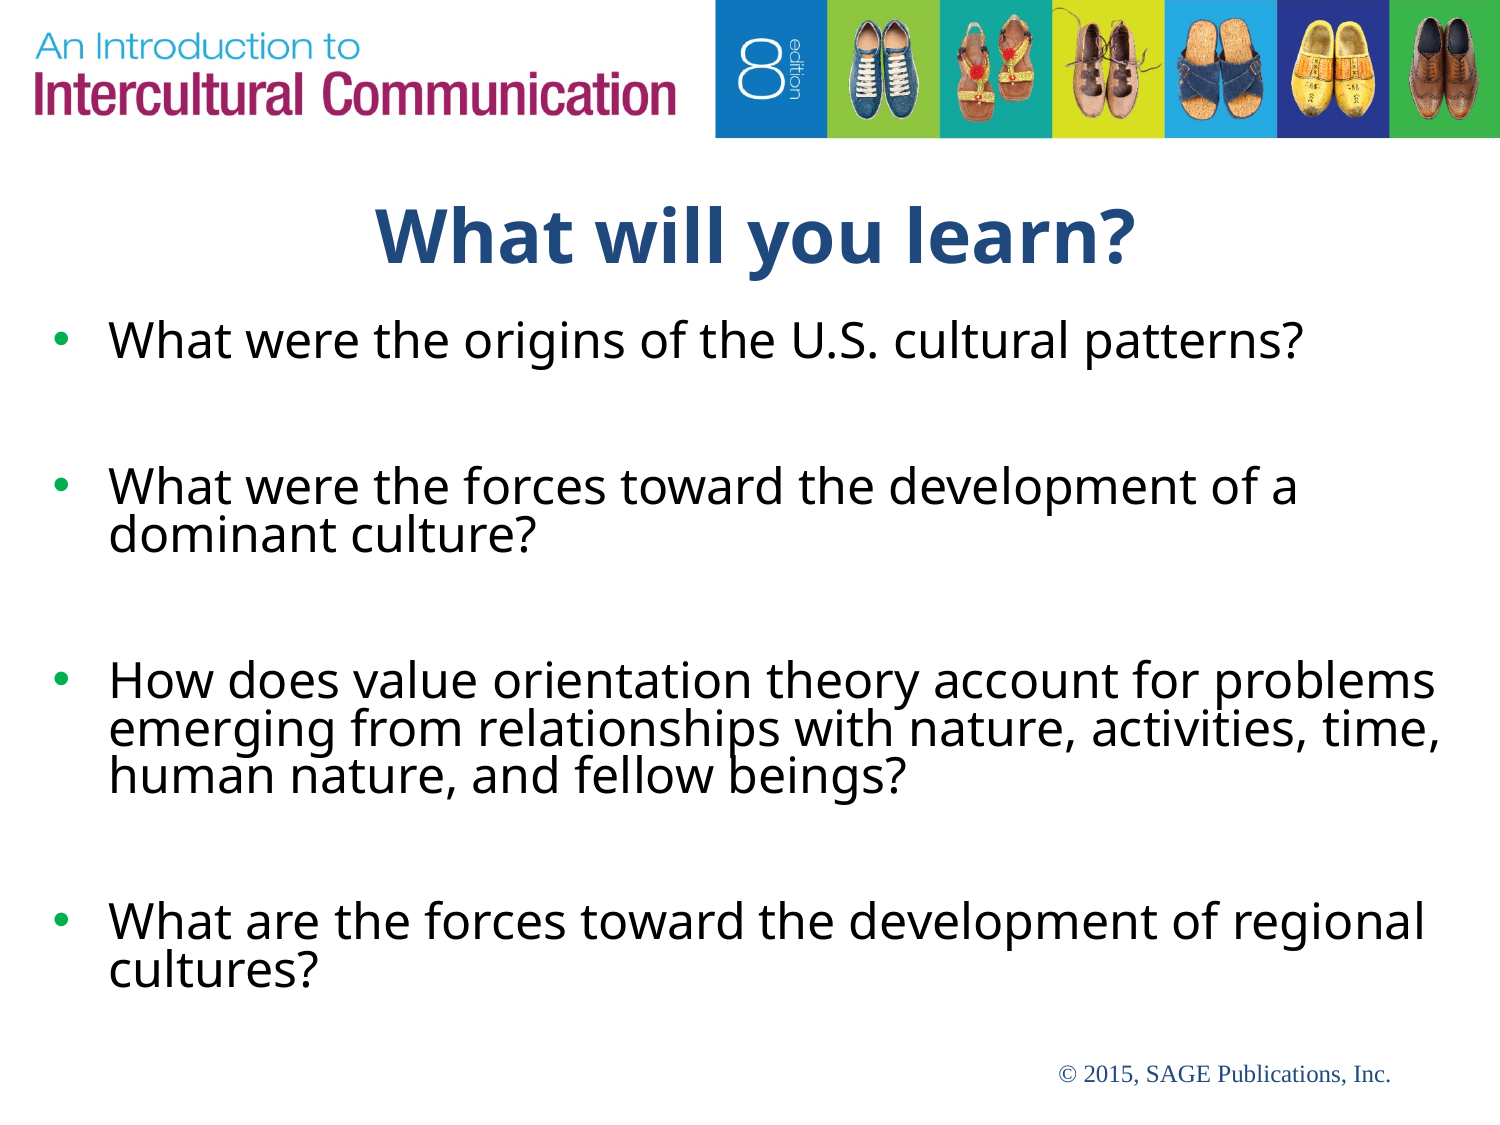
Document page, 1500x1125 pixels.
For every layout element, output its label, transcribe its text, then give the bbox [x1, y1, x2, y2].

picture [0, 0, 1500, 1125]
list What were the origins of the U.S. cultural patterns? What were the forces toward the development of a dominant culture? How does value orientation theory account for problems emerging from relationships with nature, activities, time, human nature, and fellow beings? What are the forces toward the development of regional cultures? [37, 312, 1475, 1125]
title What will you learn? [62, 167, 1450, 300]
footer © 2015, SAGE Publications, Inc. [987, 1042, 1463, 1103]
